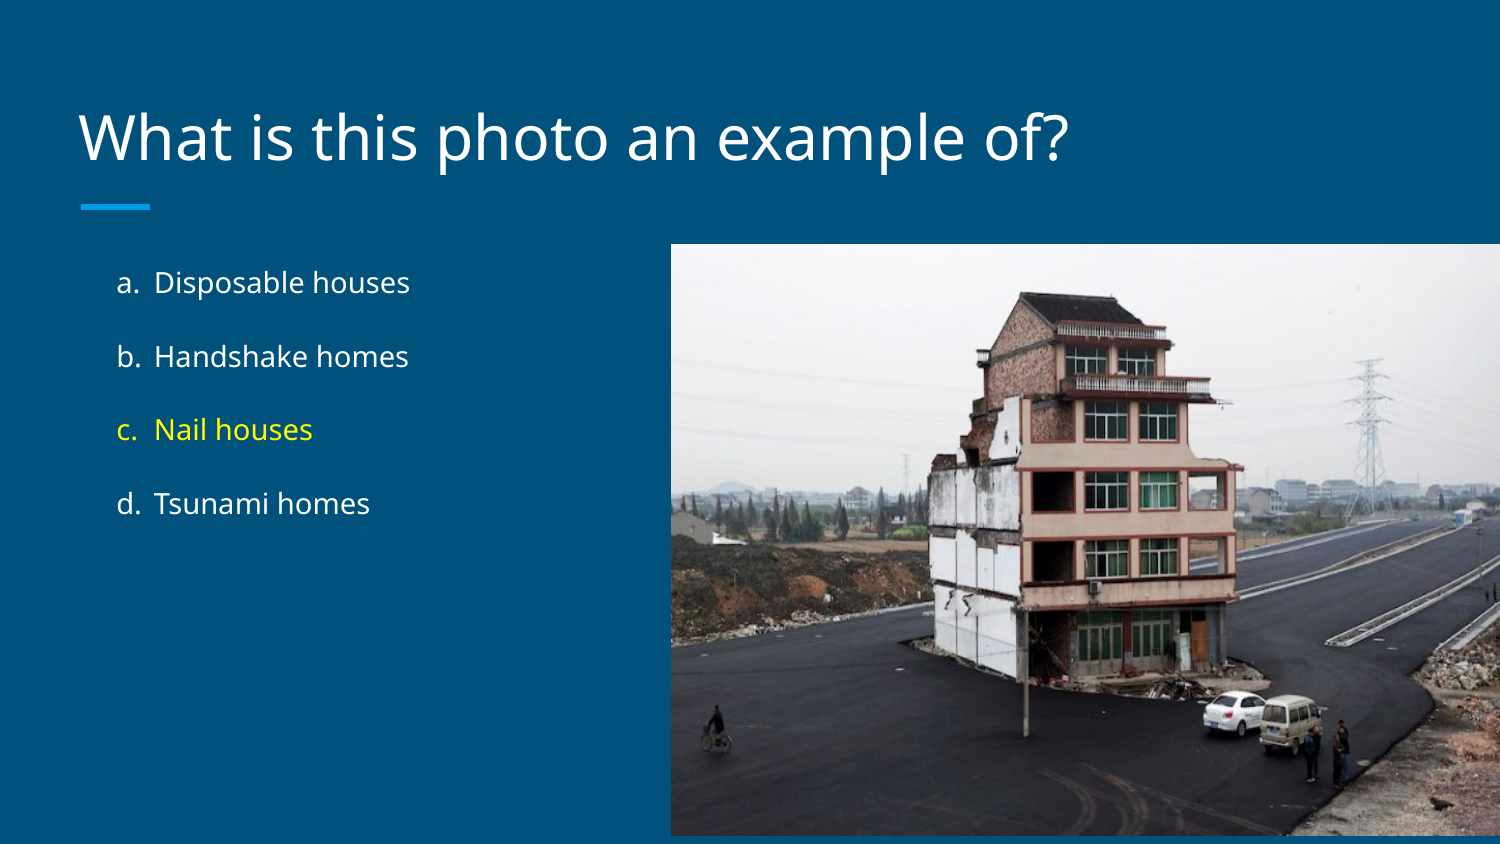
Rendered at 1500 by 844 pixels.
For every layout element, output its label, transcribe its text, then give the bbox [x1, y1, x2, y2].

picture [672, 245, 1500, 835]
title What is this photo an example of? [63, 75, 1437, 188]
list Disposable houses Handshake homes Nail houses Tsunami homes [63, 244, 669, 750]
